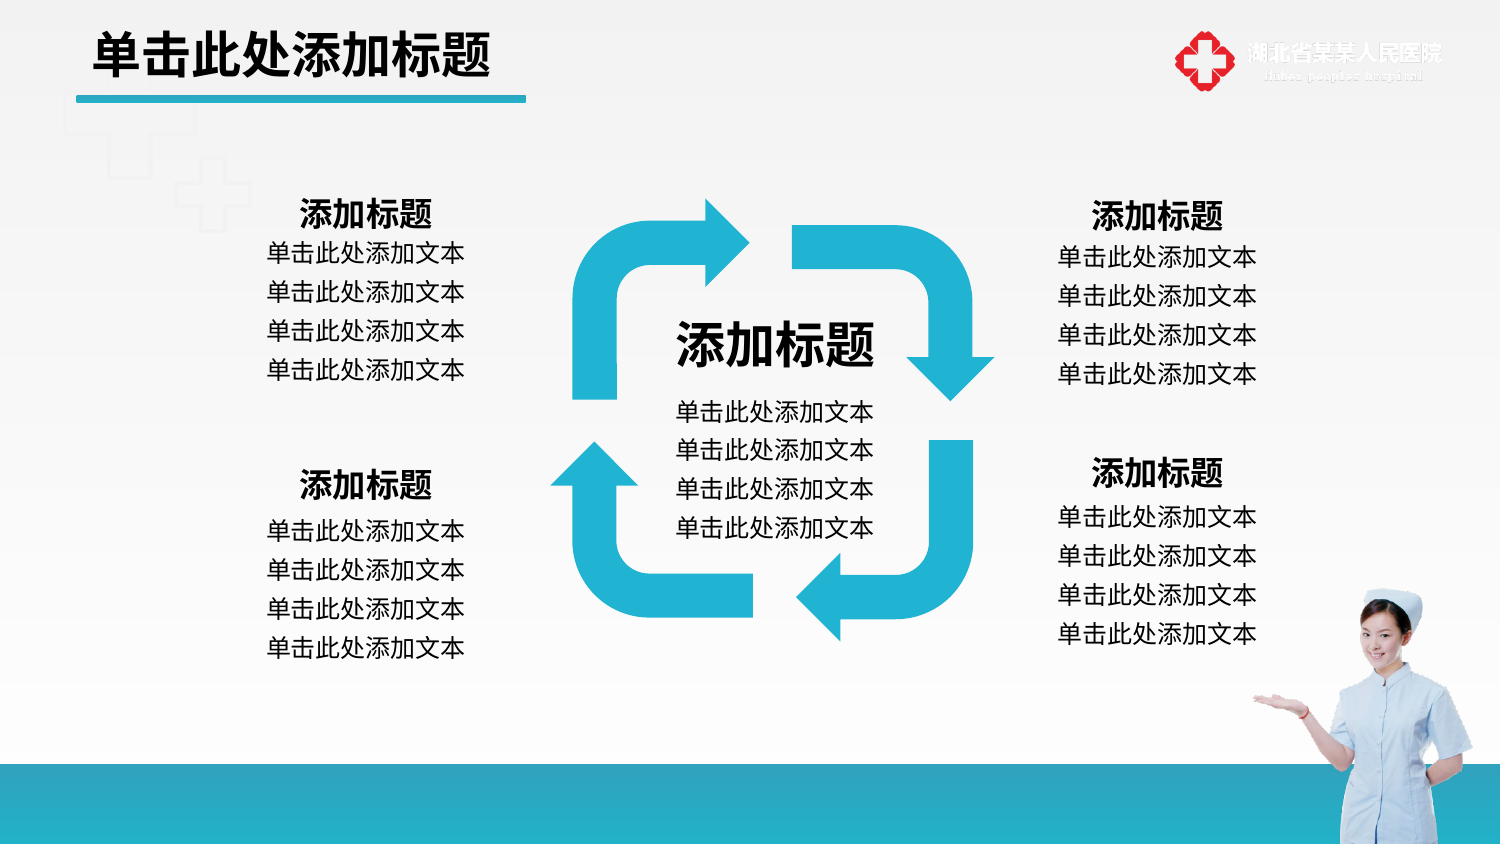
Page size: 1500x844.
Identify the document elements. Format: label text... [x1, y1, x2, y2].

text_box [218, 456, 514, 672]
picture [1227, 563, 1500, 844]
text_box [1009, 444, 1306, 659]
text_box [1009, 187, 1306, 398]
text_box [570, 196, 752, 402]
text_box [627, 305, 923, 553]
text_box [218, 185, 514, 395]
text_box [548, 439, 755, 620]
picture [1175, 31, 1459, 92]
text_box [793, 438, 976, 644]
title 单击此处添加标题 [76, 15, 774, 92]
text_box [789, 223, 997, 404]
